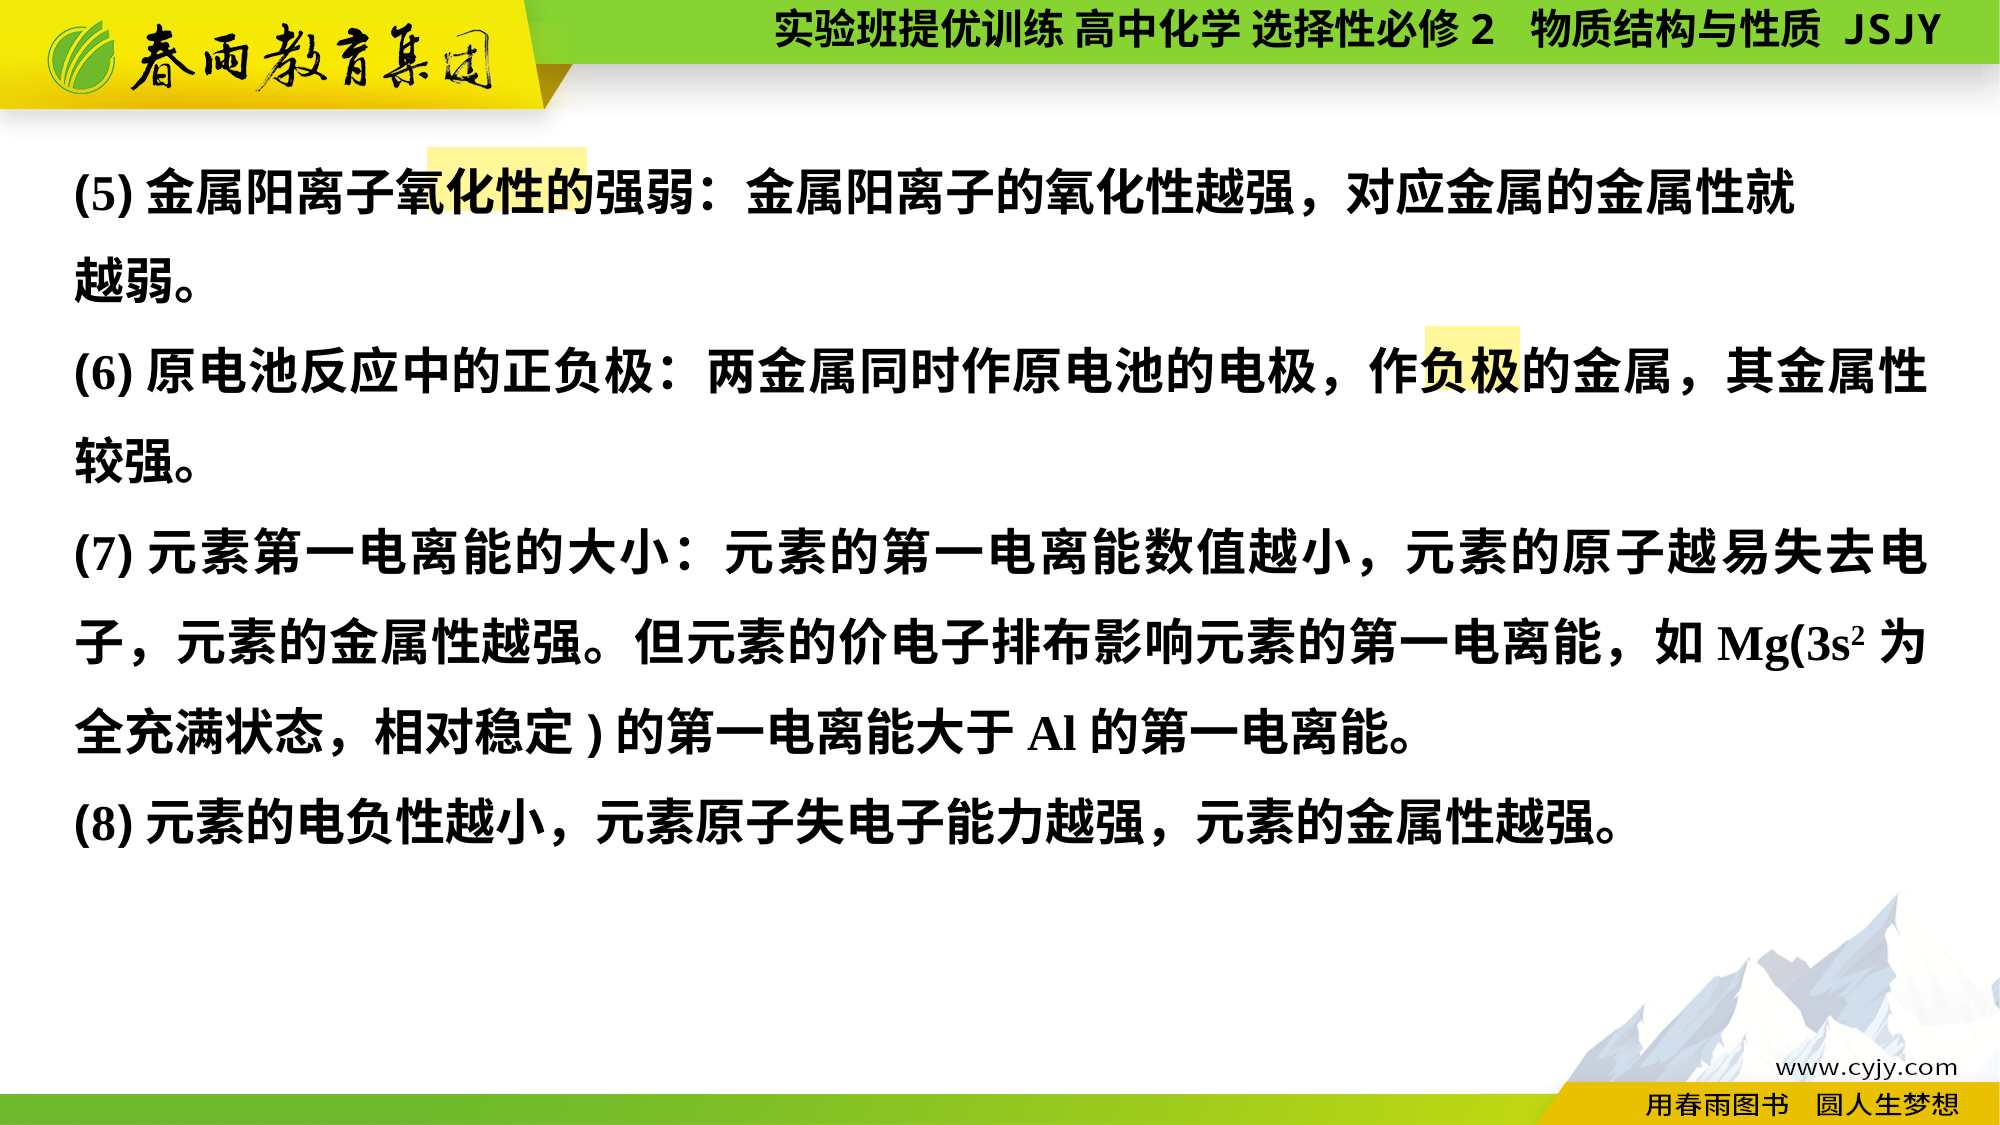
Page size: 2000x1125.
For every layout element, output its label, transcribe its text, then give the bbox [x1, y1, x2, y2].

picture [0, 0, 2000, 1125]
list (5)金属阳离子氧化性的强弱：金属阳离子的氧化性越强，对应金属的金属性就 越弱。 (6)原电池反应中的正负极：两金属同时作原电池的电极，作负极的金属，其金属性较强。 (7)元素第一电离能的大小：元素的第一电离能数值越小，元素的原子越易失去电子，元素的金属性越强。但元素的价电子排布影响元素的第一电离能，如Mg(3s2为全充满状态，相对稳定)的第一电离能大于Al的第一电离能。 (8)元素的电负性越小，元素原子失电子能力越强，元素的金属性越强。 [59, 122, 1944, 854]
